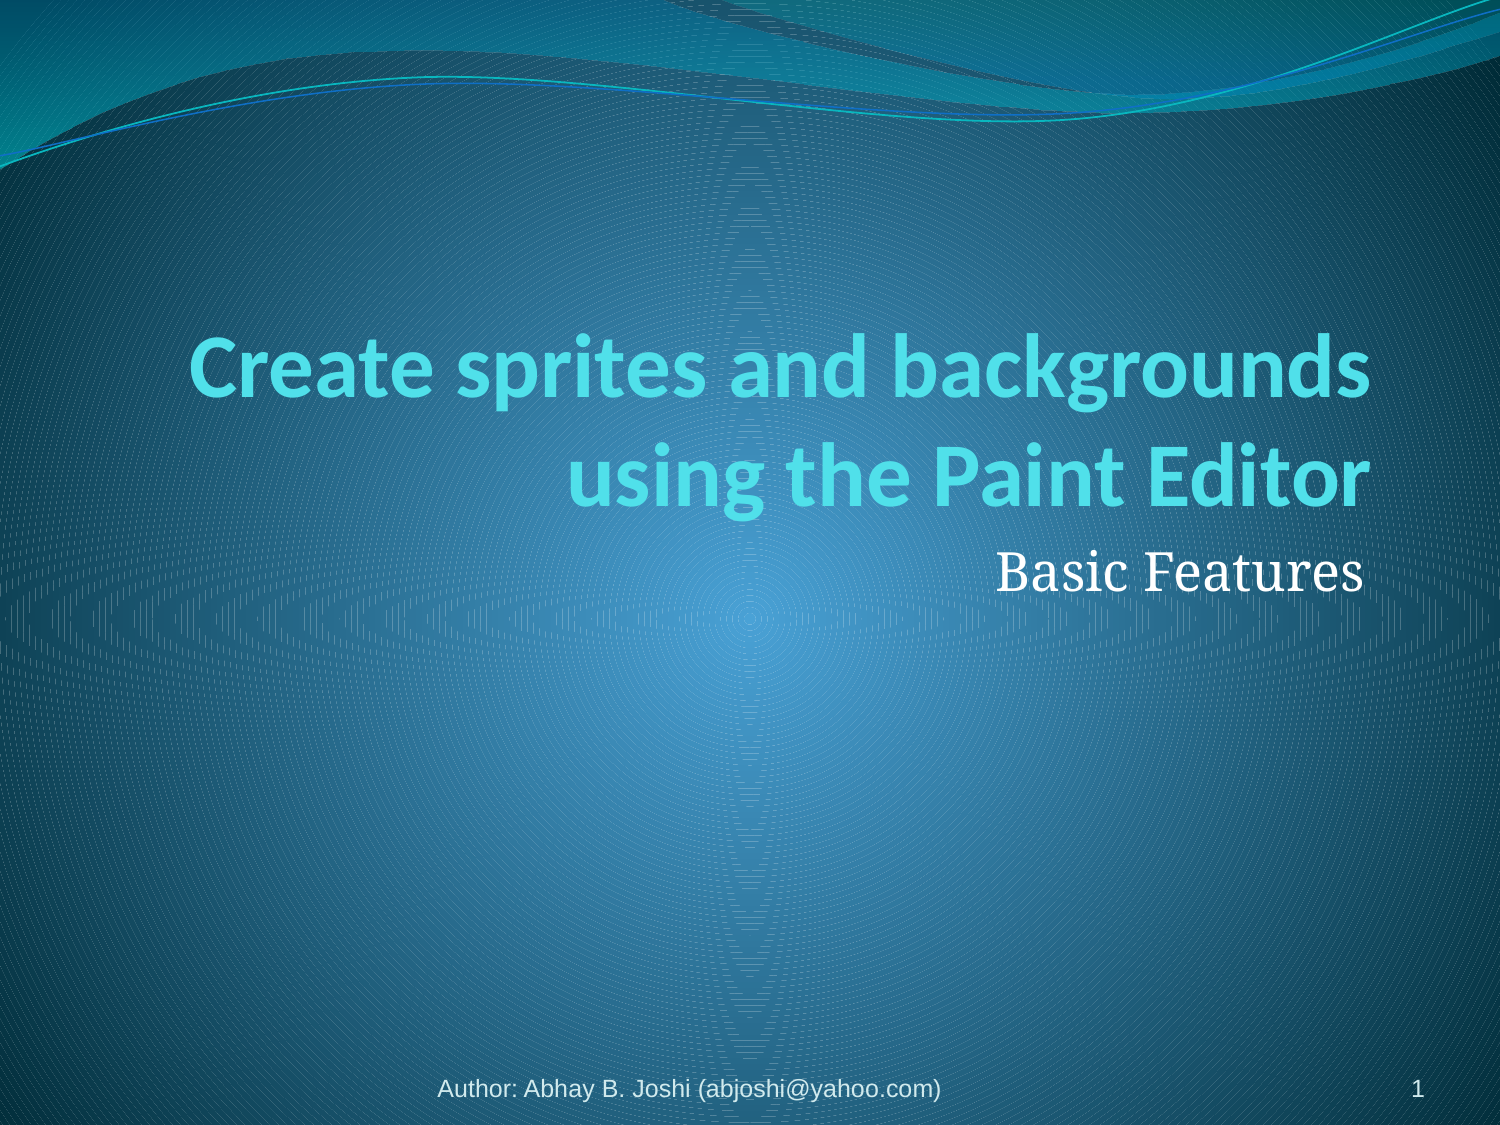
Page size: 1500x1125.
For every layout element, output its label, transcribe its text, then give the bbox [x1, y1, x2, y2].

footer Author: Abhay B. Joshi (abjoshi@yahoo.com) [437, 1042, 988, 1103]
title Create sprites and backgrounds using the Paint Editor [87, 224, 1376, 525]
subtitle Basic Features [87, 529, 1376, 818]
slide_number 1 [1299, 1042, 1425, 1103]
